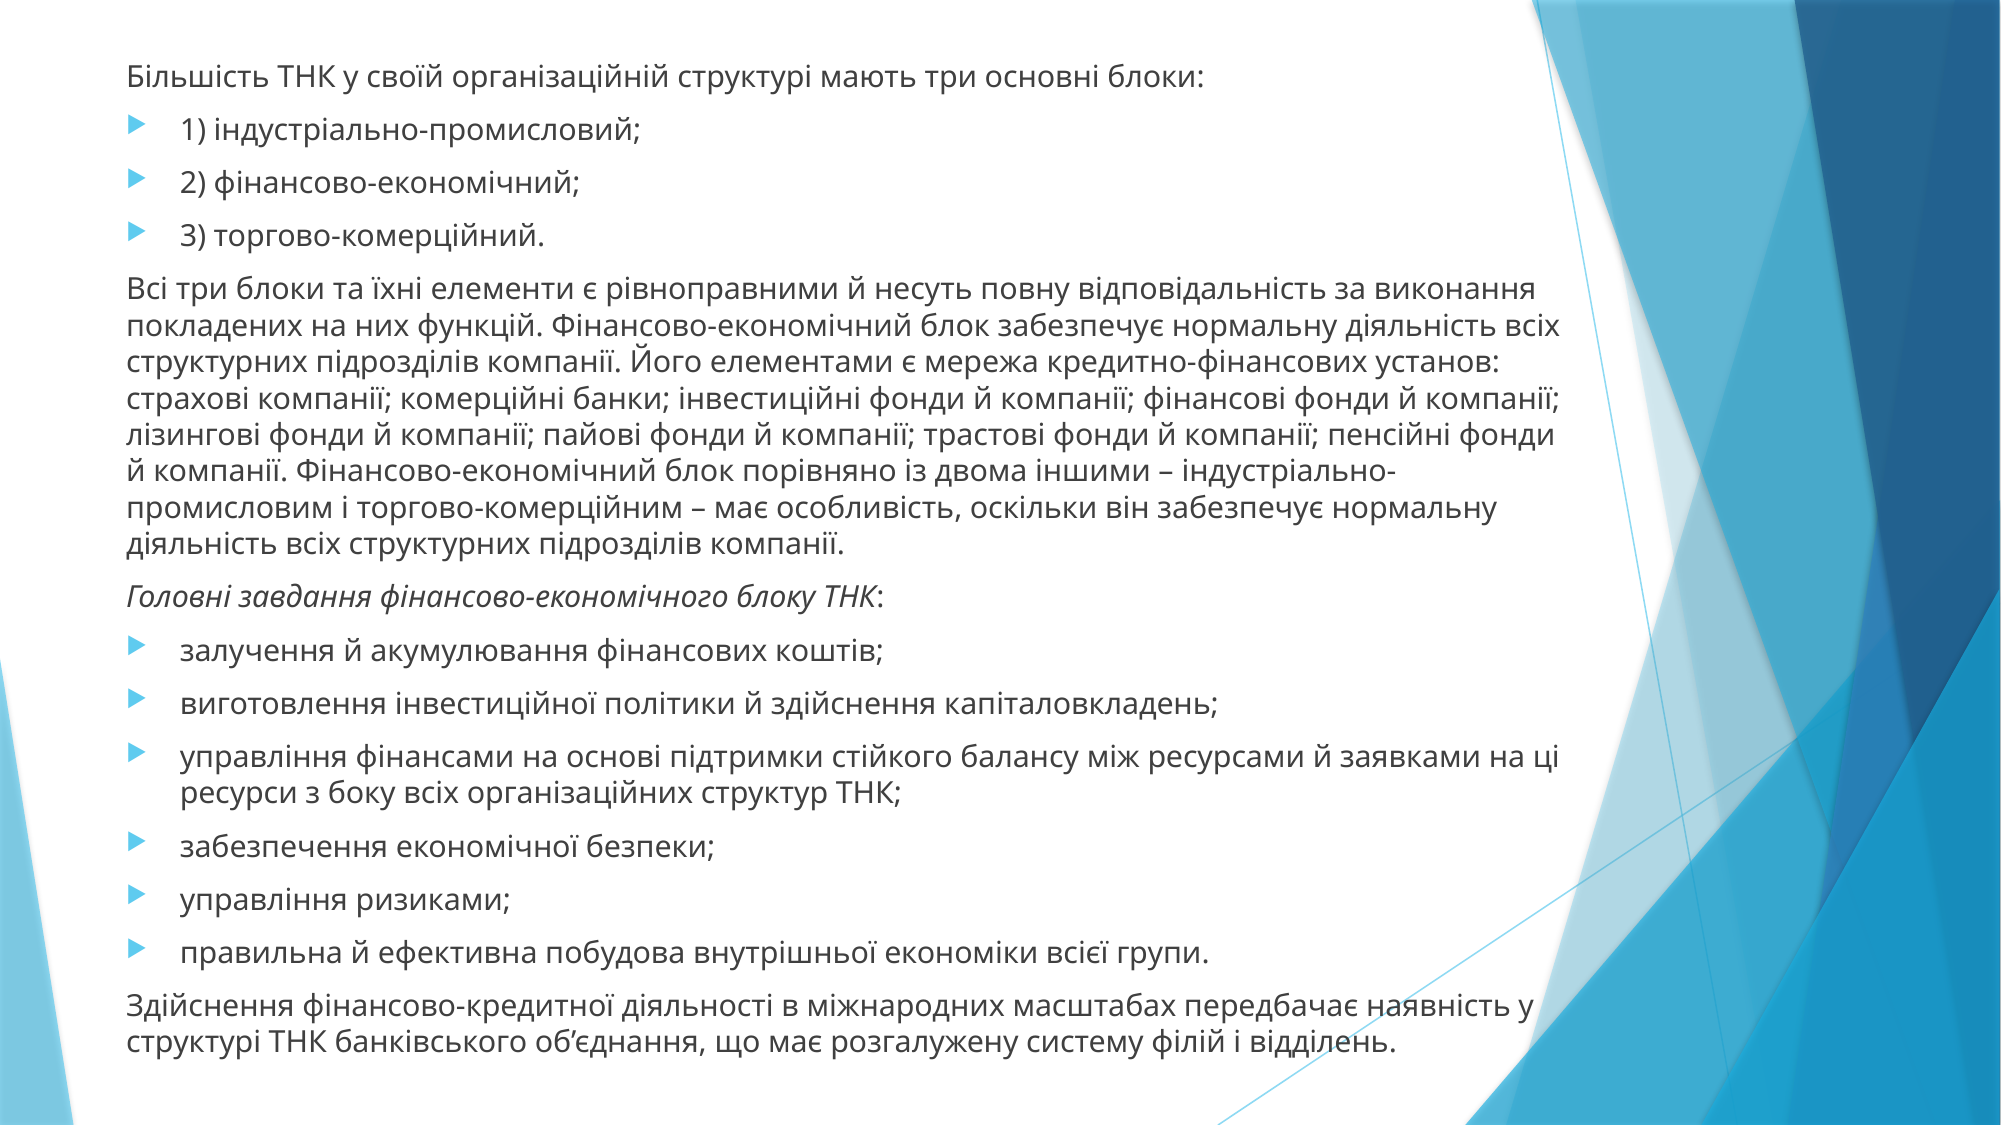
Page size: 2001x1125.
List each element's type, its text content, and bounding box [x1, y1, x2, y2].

list Більшість ТНК у своїй організаційній структурі мають три основні блоки: 1) індустріально-промисловий; 2) фінансово-економічний; 3) торгово-комерційний. Всі три блоки та їхні елементи є рівноправними й несуть повну відповідальність за виконання покладених на них функцій. Фінансово-економічний блок забезпечує нормальну діяльність всіх структурних підрозділів компанії. Його елементами є мережа кредитно-фінансових установ: страхові компанії; комерційні банки; інвестиційні фонди й компанії; фінансові фонди й компанії; лізингові фонди й компанії; пайові фонди й компанії; трастові фонди й компанії; пенсійні фонди й компанії. Фінансово-економічний блок порівняно із двома іншими – індустріально-промисловим і торгово-комерційним – має особливість, оскільки він забезпечує нормальну діяльність всіх структурних підрозділів компанії. Головні завдання фінансово-економічного блоку ТНК: залучення й акумулювання фінансових коштів; виготовлення інвестиційної політики й здійснення капіталовкладень; управління фінансами на основі підтримки стійкого балансу між ресурсами й заявками на ці ресурси з боку всіх організаційних структур ТНК; забезпечення економічної безпеки; управління ризиками; правильна й ефективна побудова внутрішньої економіки всієї групи. Здійснення фінансово-кредитної діяльності в міжнародних масштабах передбачає наявність у структурі ТНК банківського об’єднання, що має розгалужену систему філій і відділень. [111, 49, 1585, 1077]
